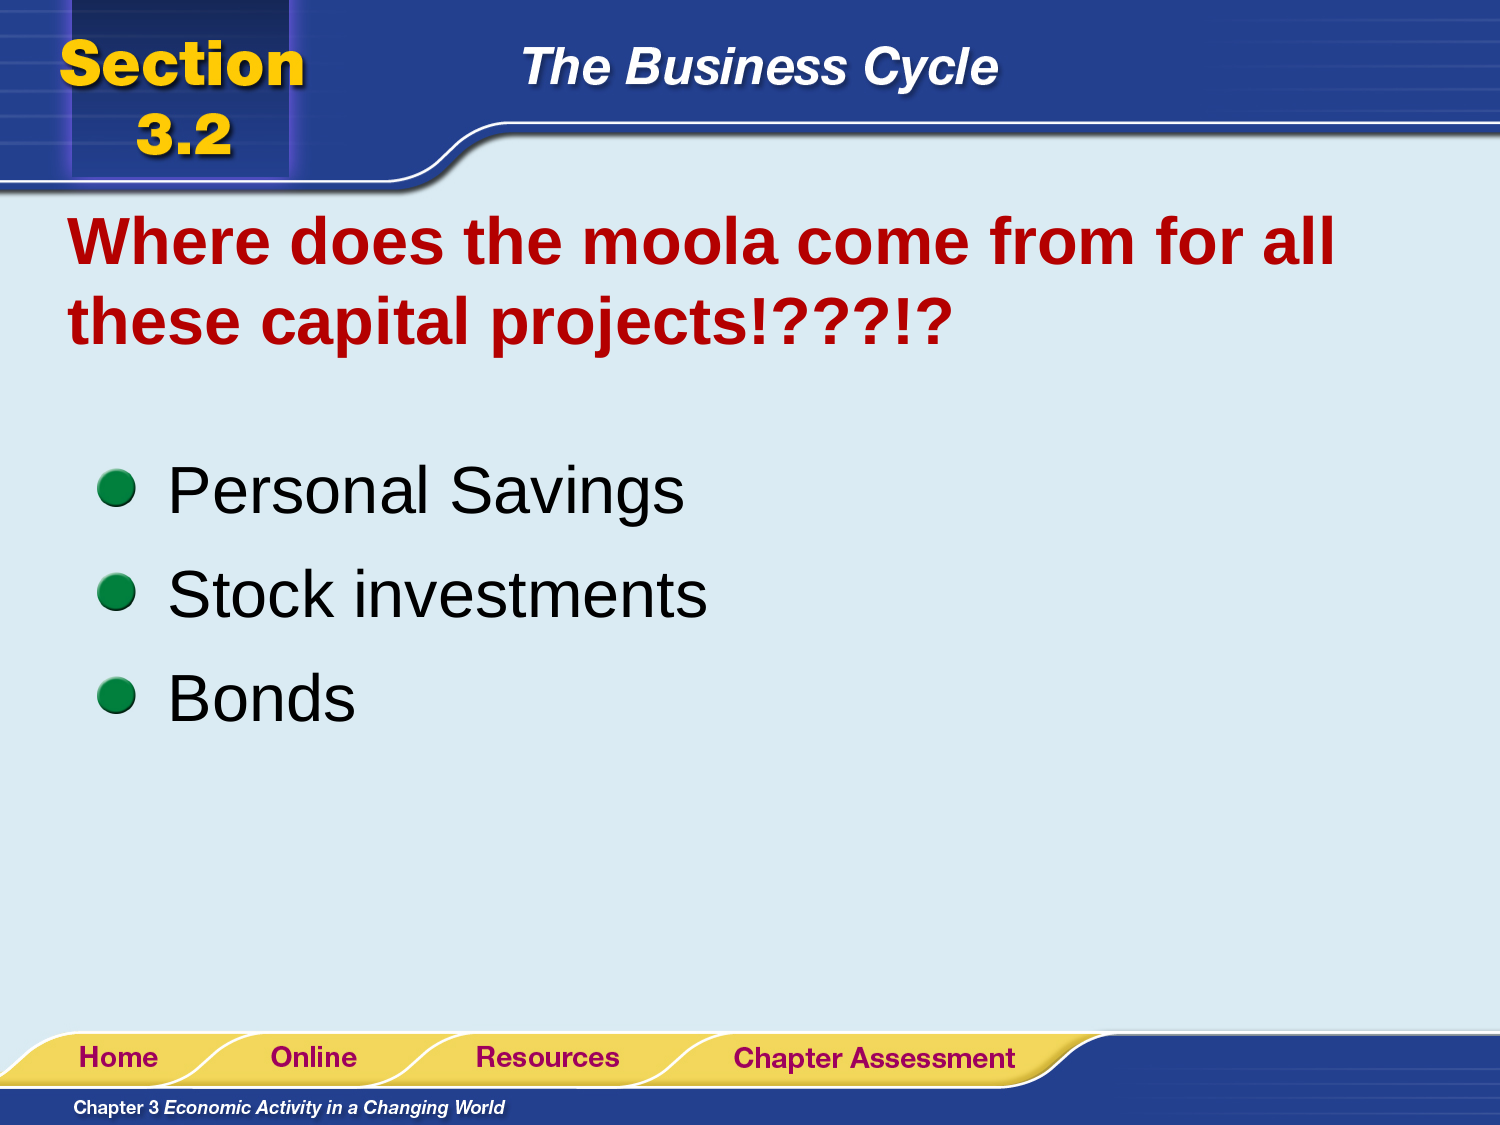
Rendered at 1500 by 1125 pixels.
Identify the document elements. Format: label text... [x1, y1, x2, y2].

picture [92, 463, 140, 511]
picture [92, 567, 140, 615]
title Where does the moola come from for all these capital projects!???!? [52, 190, 1463, 311]
list Personal Savings Stock investments Bonds [77, 435, 1500, 1087]
picture [0, 0, 1500, 1125]
picture [92, 671, 140, 718]
